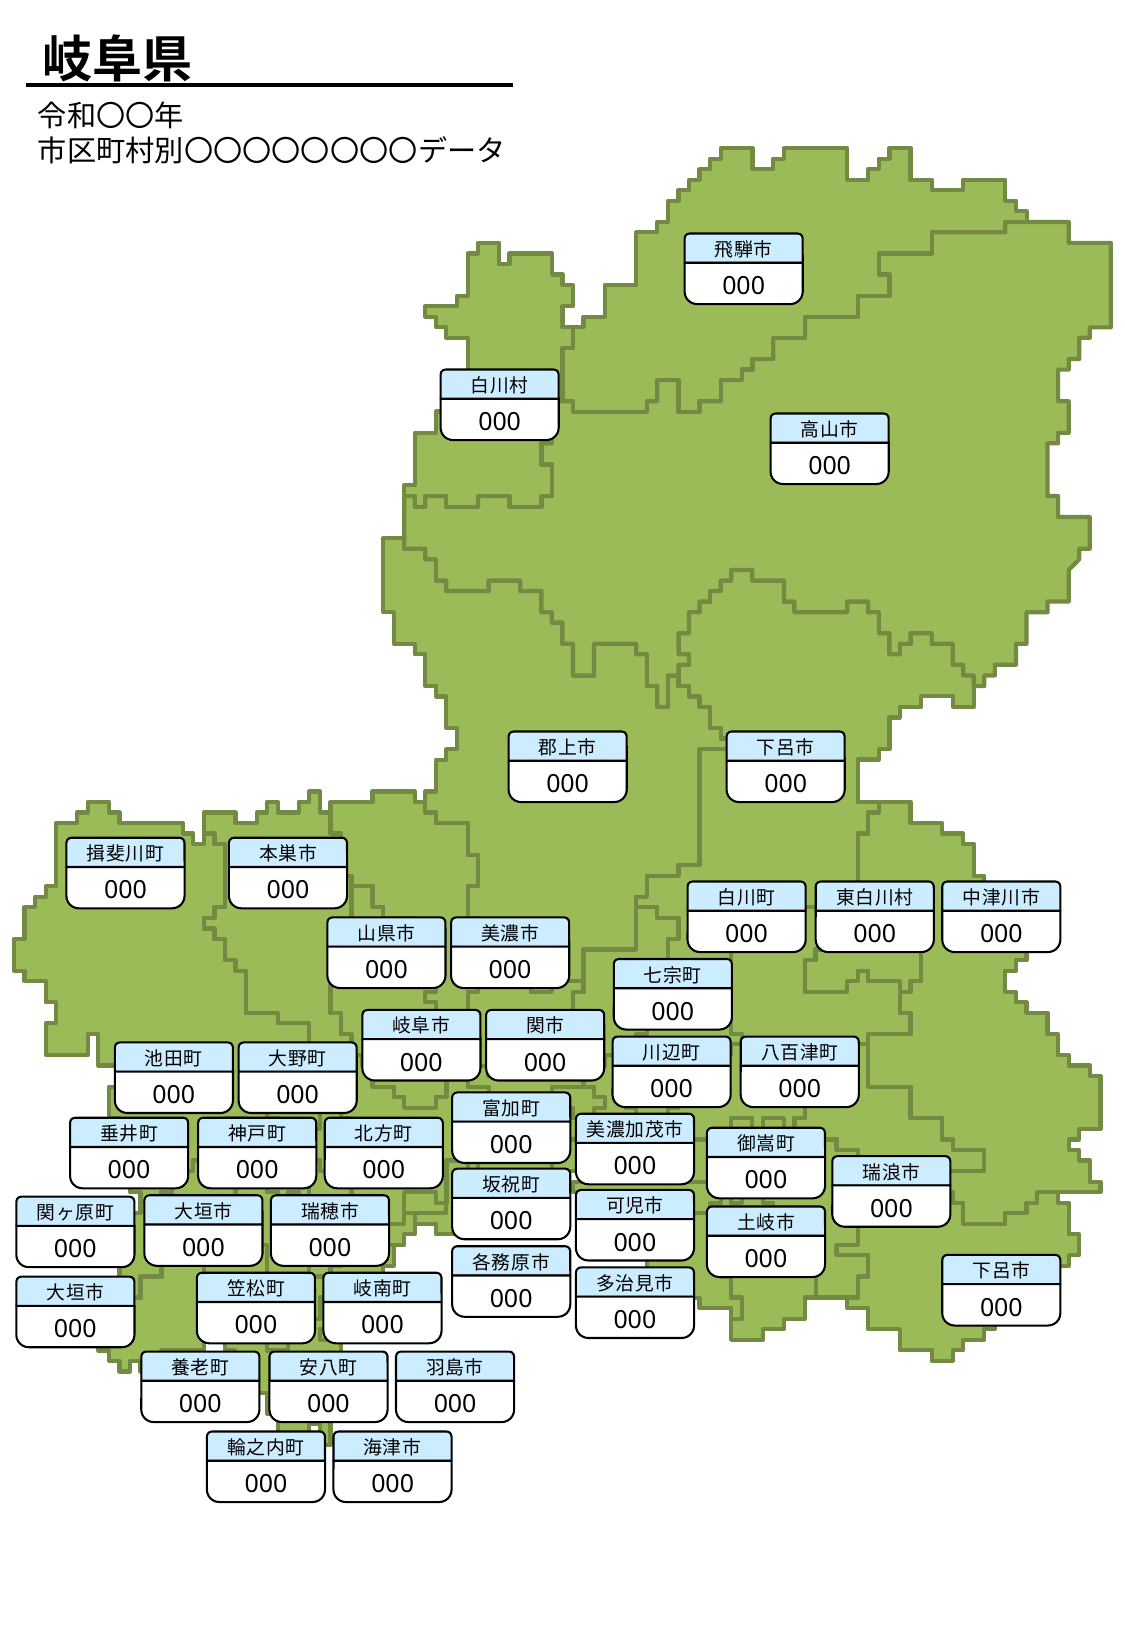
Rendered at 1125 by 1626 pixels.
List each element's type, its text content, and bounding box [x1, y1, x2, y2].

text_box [270, 1195, 390, 1267]
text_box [327, 917, 446, 989]
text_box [740, 1036, 860, 1108]
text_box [450, 917, 570, 989]
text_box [16, 1276, 135, 1348]
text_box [323, 1272, 442, 1344]
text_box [770, 413, 889, 485]
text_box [726, 731, 845, 803]
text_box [66, 837, 185, 909]
text_box 令和〇〇年 市区町村別〇〇〇〇〇〇〇〇データ [23, 89, 521, 146]
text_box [575, 1189, 695, 1261]
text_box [684, 233, 803, 305]
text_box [141, 1351, 260, 1423]
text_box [485, 1009, 605, 1081]
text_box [832, 1155, 951, 1228]
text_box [942, 1254, 1061, 1326]
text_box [942, 881, 1061, 953]
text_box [196, 1272, 316, 1344]
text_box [613, 958, 733, 1030]
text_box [706, 1206, 826, 1278]
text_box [324, 1117, 444, 1189]
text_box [13, 147, 1112, 1446]
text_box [228, 837, 348, 909]
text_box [114, 1042, 234, 1114]
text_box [451, 1092, 571, 1164]
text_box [687, 881, 806, 953]
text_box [575, 1267, 695, 1339]
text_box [508, 731, 627, 803]
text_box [815, 881, 935, 953]
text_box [269, 1351, 388, 1423]
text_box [144, 1195, 263, 1267]
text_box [16, 1196, 135, 1268]
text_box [395, 1351, 515, 1423]
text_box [440, 369, 559, 441]
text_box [706, 1127, 826, 1199]
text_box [451, 1246, 571, 1318]
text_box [333, 1431, 452, 1503]
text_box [575, 1113, 695, 1185]
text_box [451, 1168, 571, 1240]
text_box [197, 1117, 317, 1189]
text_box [238, 1042, 357, 1114]
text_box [362, 1009, 481, 1081]
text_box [69, 1117, 189, 1189]
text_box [206, 1431, 326, 1503]
text_box 岐阜県 [28, 20, 208, 83]
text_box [612, 1036, 731, 1108]
